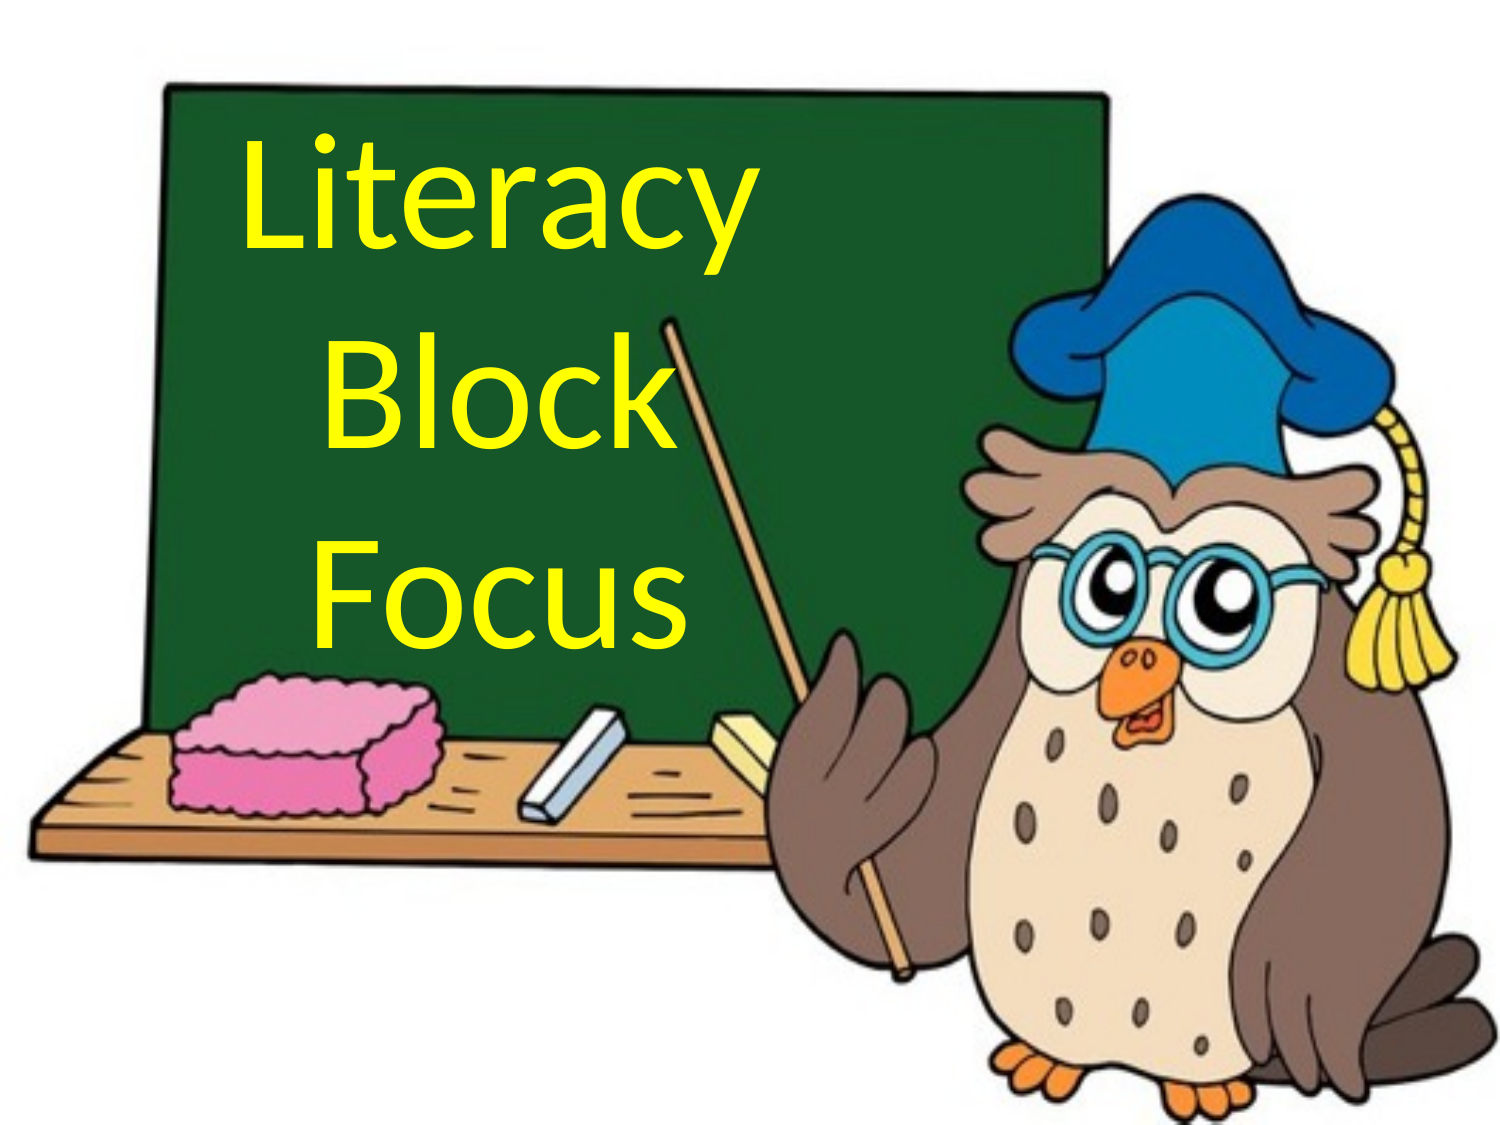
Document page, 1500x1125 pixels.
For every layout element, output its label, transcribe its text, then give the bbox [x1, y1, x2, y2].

title Literacy Block Focus [0, 0, 1175, 764]
picture [0, 0, 1500, 1125]
